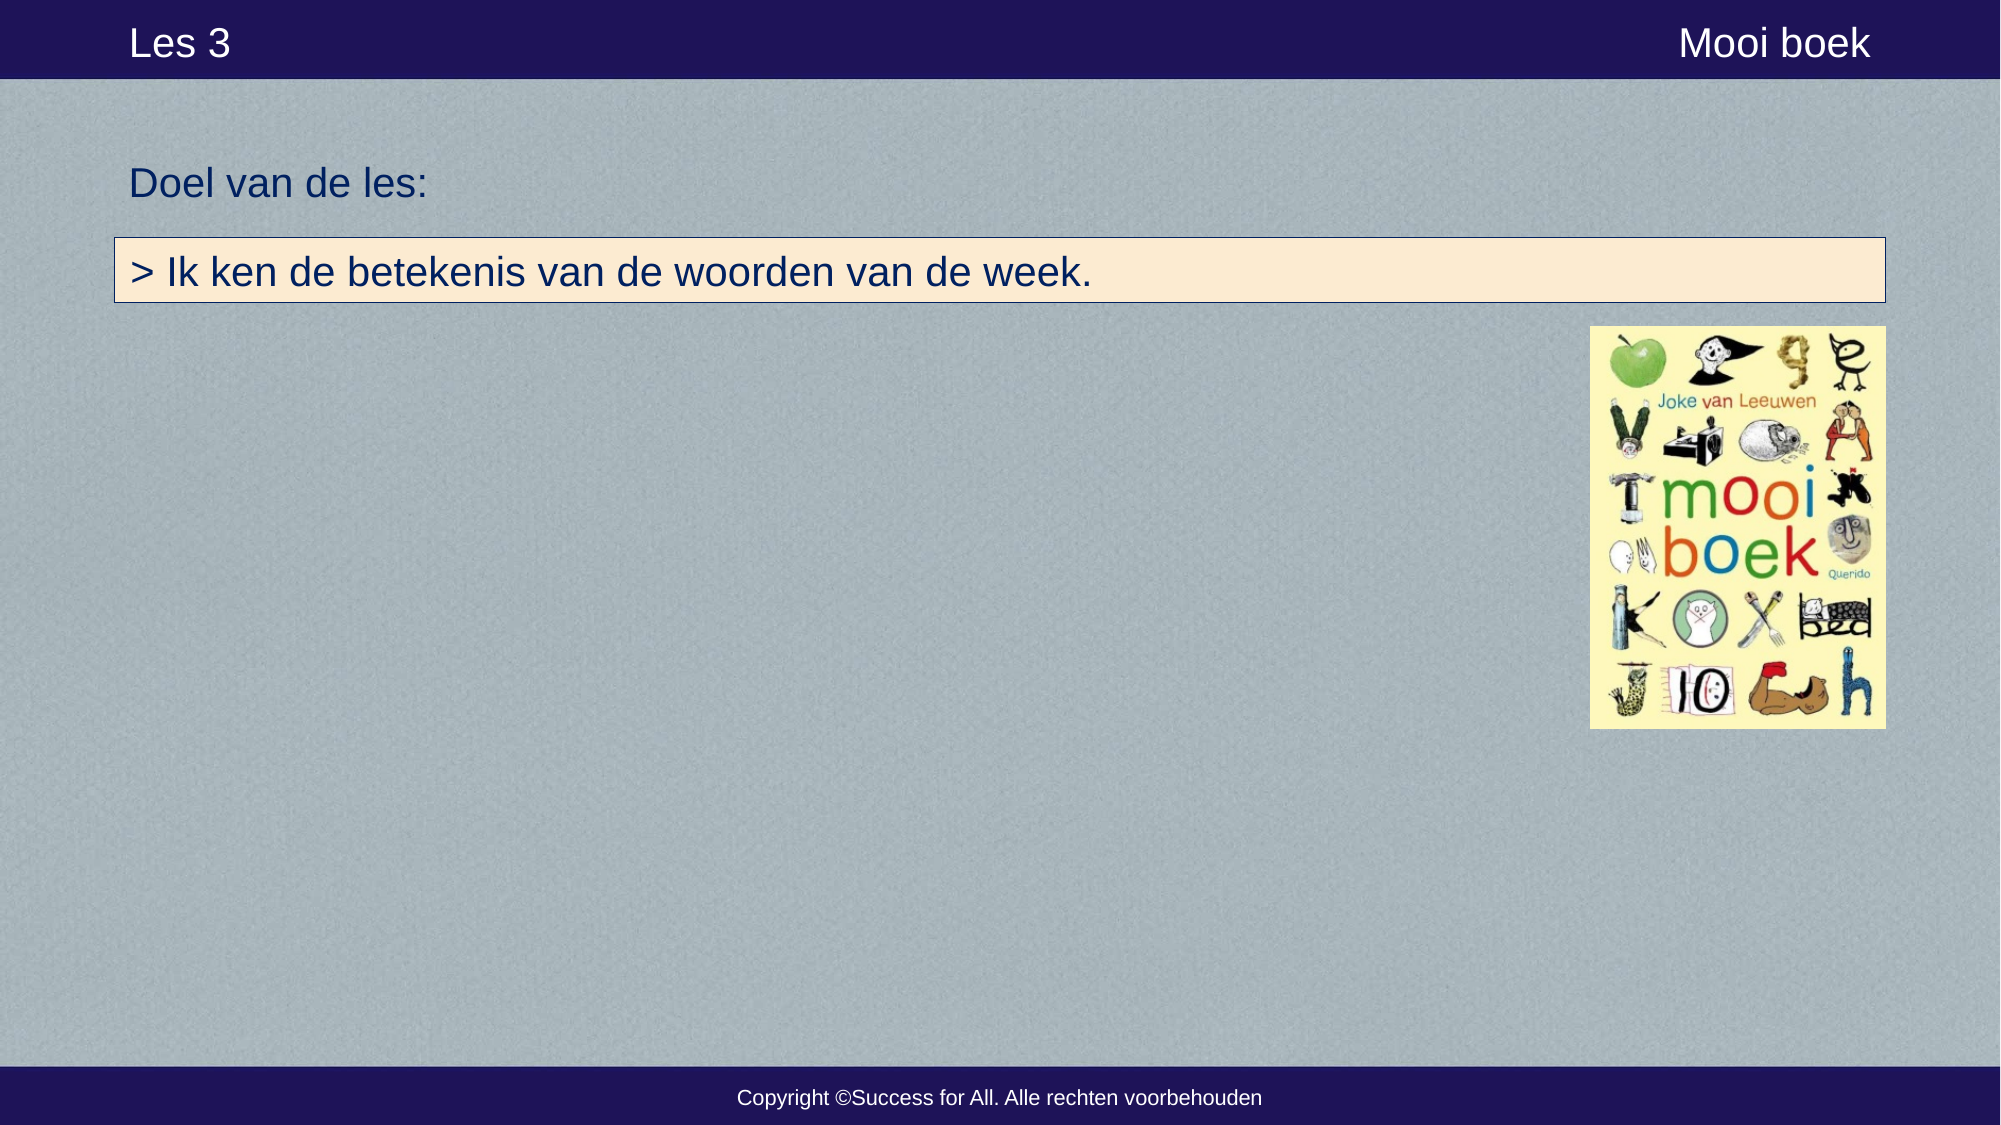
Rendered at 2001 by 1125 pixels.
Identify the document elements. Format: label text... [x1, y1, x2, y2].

picture [0, 0, 2001, 1125]
text_box Copyright ©Success for All. Alle rechten voorbehouden [0, 1076, 2000, 1125]
text_box Doel van de les: [113, 148, 1635, 214]
text_box > Ik ken de betekenis van de woorden van de week. [114, 237, 1886, 303]
text_box Mooi boek [999, 8, 1886, 73]
text_box Les 3 [114, 8, 354, 73]
